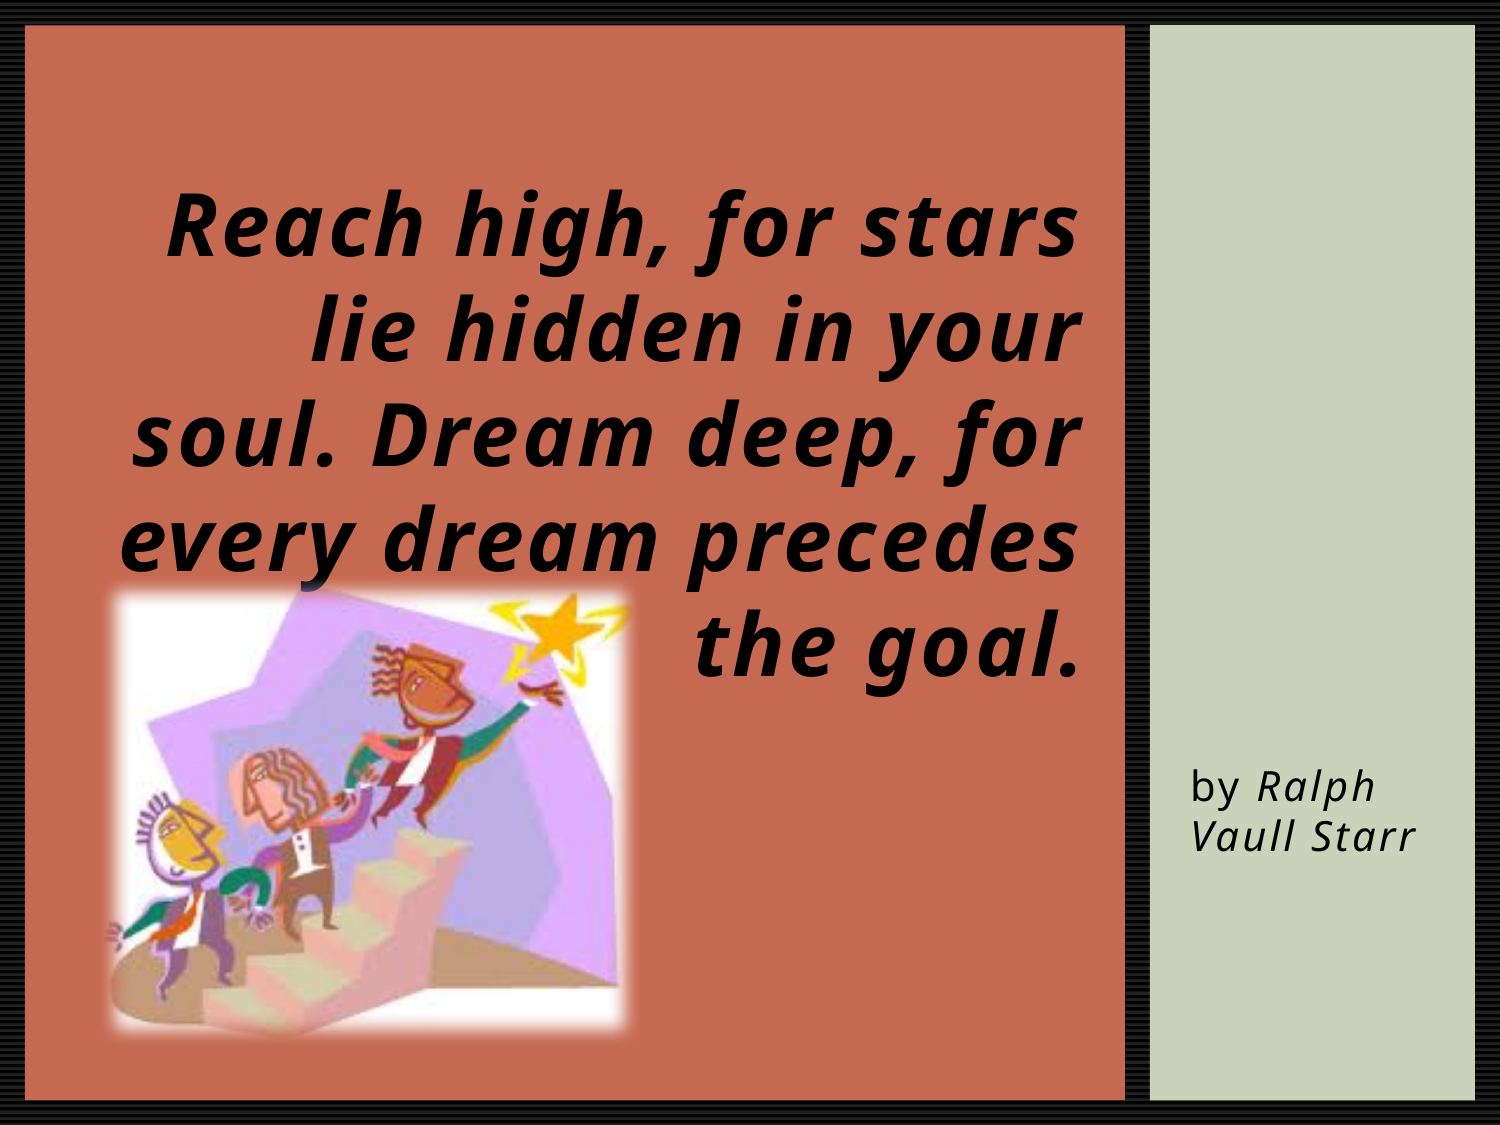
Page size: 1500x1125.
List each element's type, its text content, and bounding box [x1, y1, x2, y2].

title Reach high, for stars lie hidden in your soul. Dream deep, for every dream precedes the goal. [62, 37, 1100, 825]
picture [97, 574, 643, 1048]
list by Ralph Vaull Starr [1175, 600, 1450, 1020]
